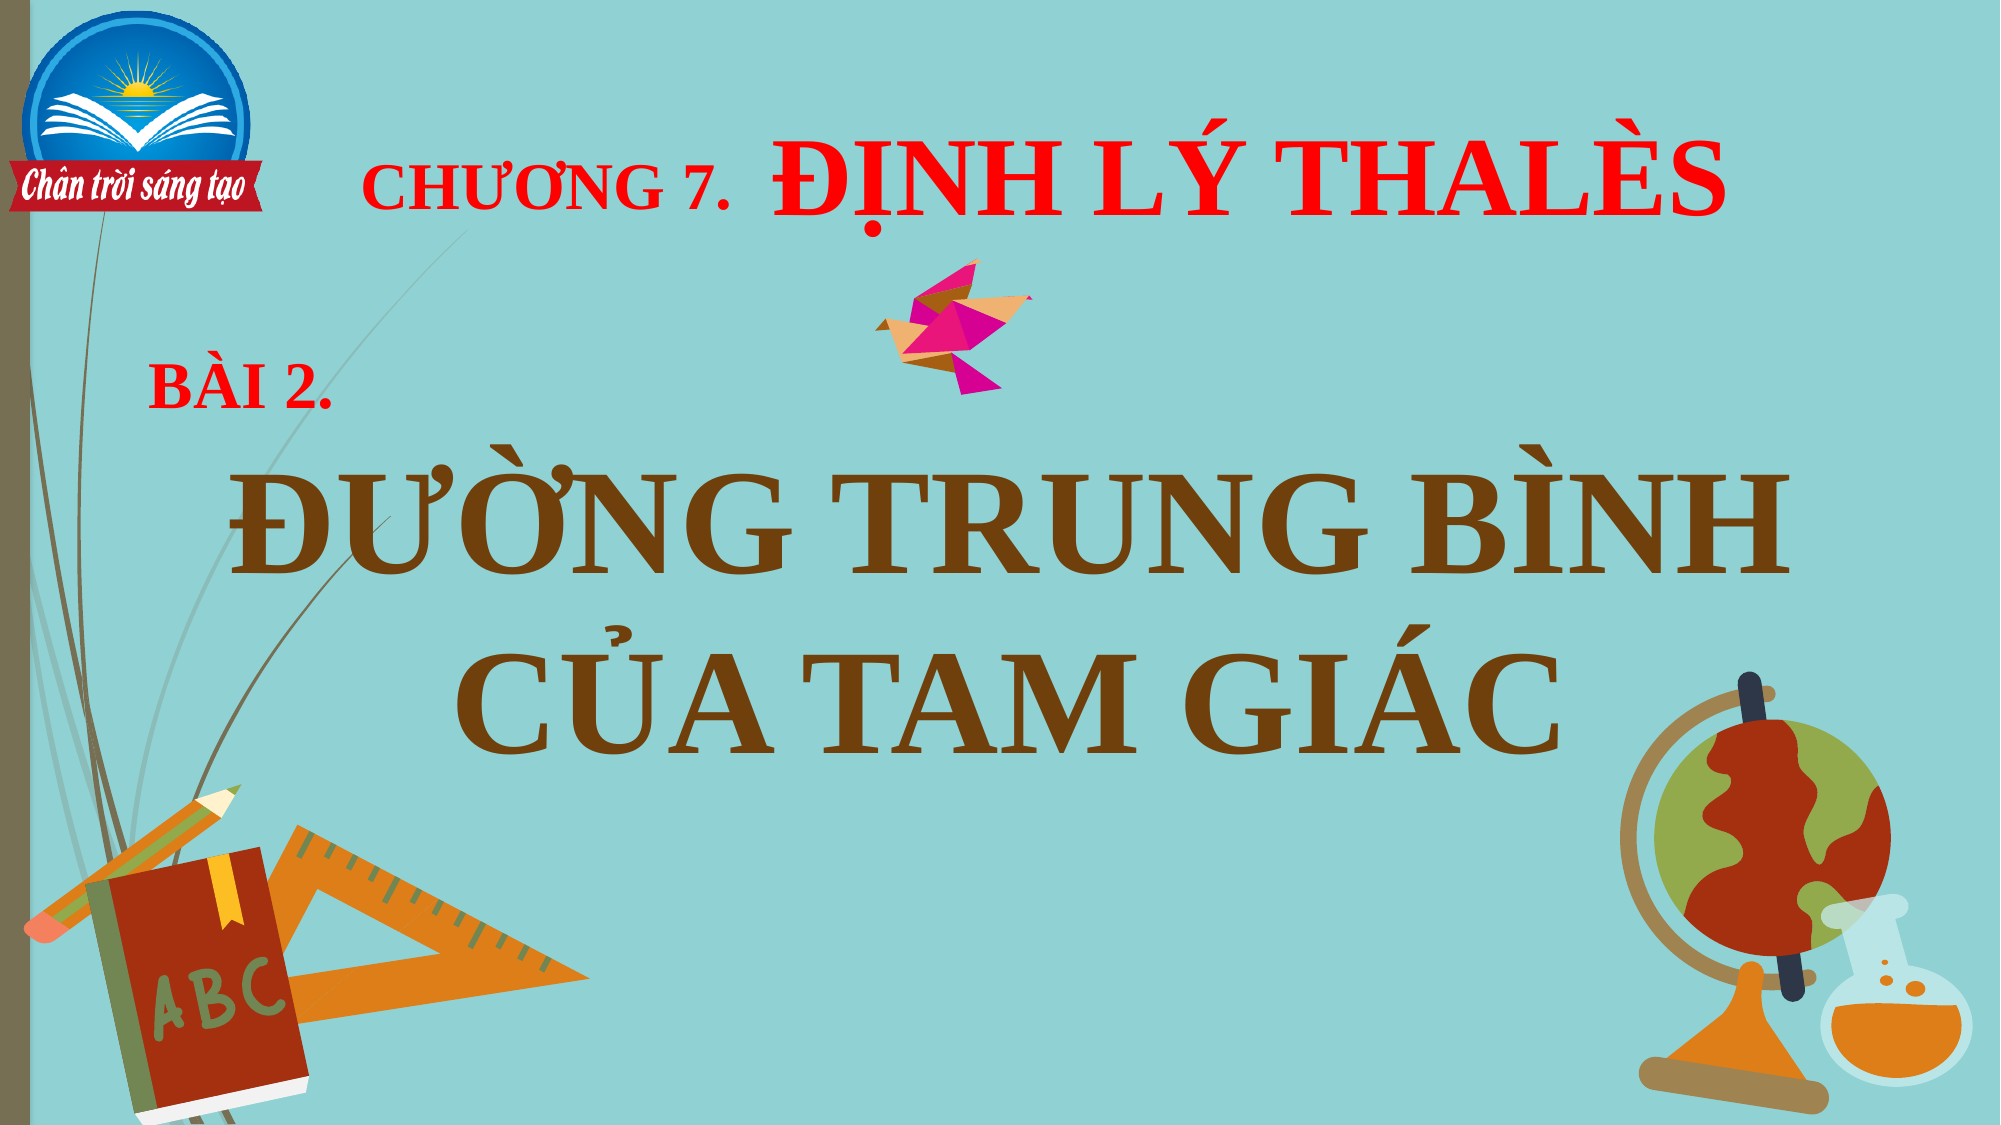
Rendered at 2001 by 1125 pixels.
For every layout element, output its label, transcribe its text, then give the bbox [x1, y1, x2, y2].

text_box CHƯƠNG 7. [345, 135, 755, 231]
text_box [867, 245, 1029, 390]
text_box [1814, 893, 1981, 1088]
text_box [85, 846, 310, 1125]
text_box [22, 783, 242, 944]
picture [0, 0, 285, 233]
text_box BÀI 2. [134, 334, 409, 430]
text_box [1614, 671, 1894, 1115]
text_box ĐỊNH LÝ THALÈS [755, 95, 1865, 245]
text_box ĐƯỜNG TRUNG BÌNH CỦA TAM GIÁC [199, 416, 1821, 791]
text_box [314, 870, 572, 1115]
